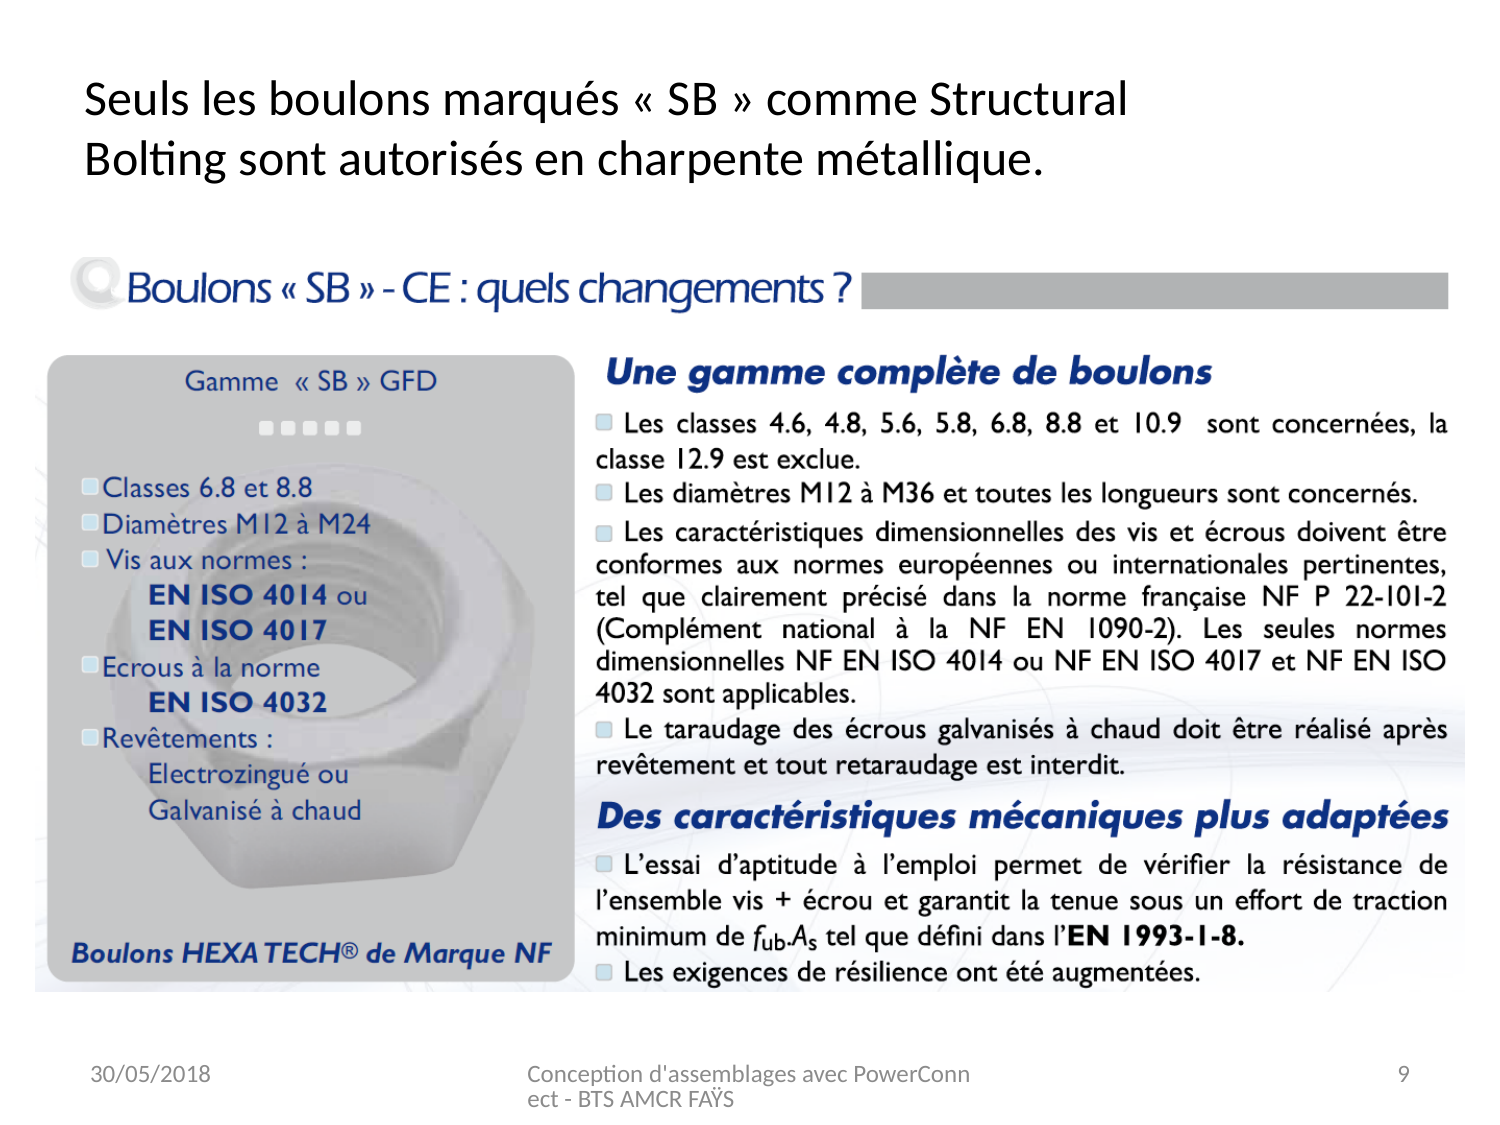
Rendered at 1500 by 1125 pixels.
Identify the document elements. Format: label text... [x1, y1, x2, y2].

picture [34, 257, 1465, 992]
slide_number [75, 1042, 425, 1103]
text_box Seuls les boulons marqués « SB » comme Structural Bolting sont autorisés en charpente métallique. [70, 58, 1289, 194]
slide_number 9 [1074, 1042, 1425, 1103]
footer Conception d'assemblages avec PowerConnect - BTS AMCR FAŸS [512, 1042, 988, 1103]
